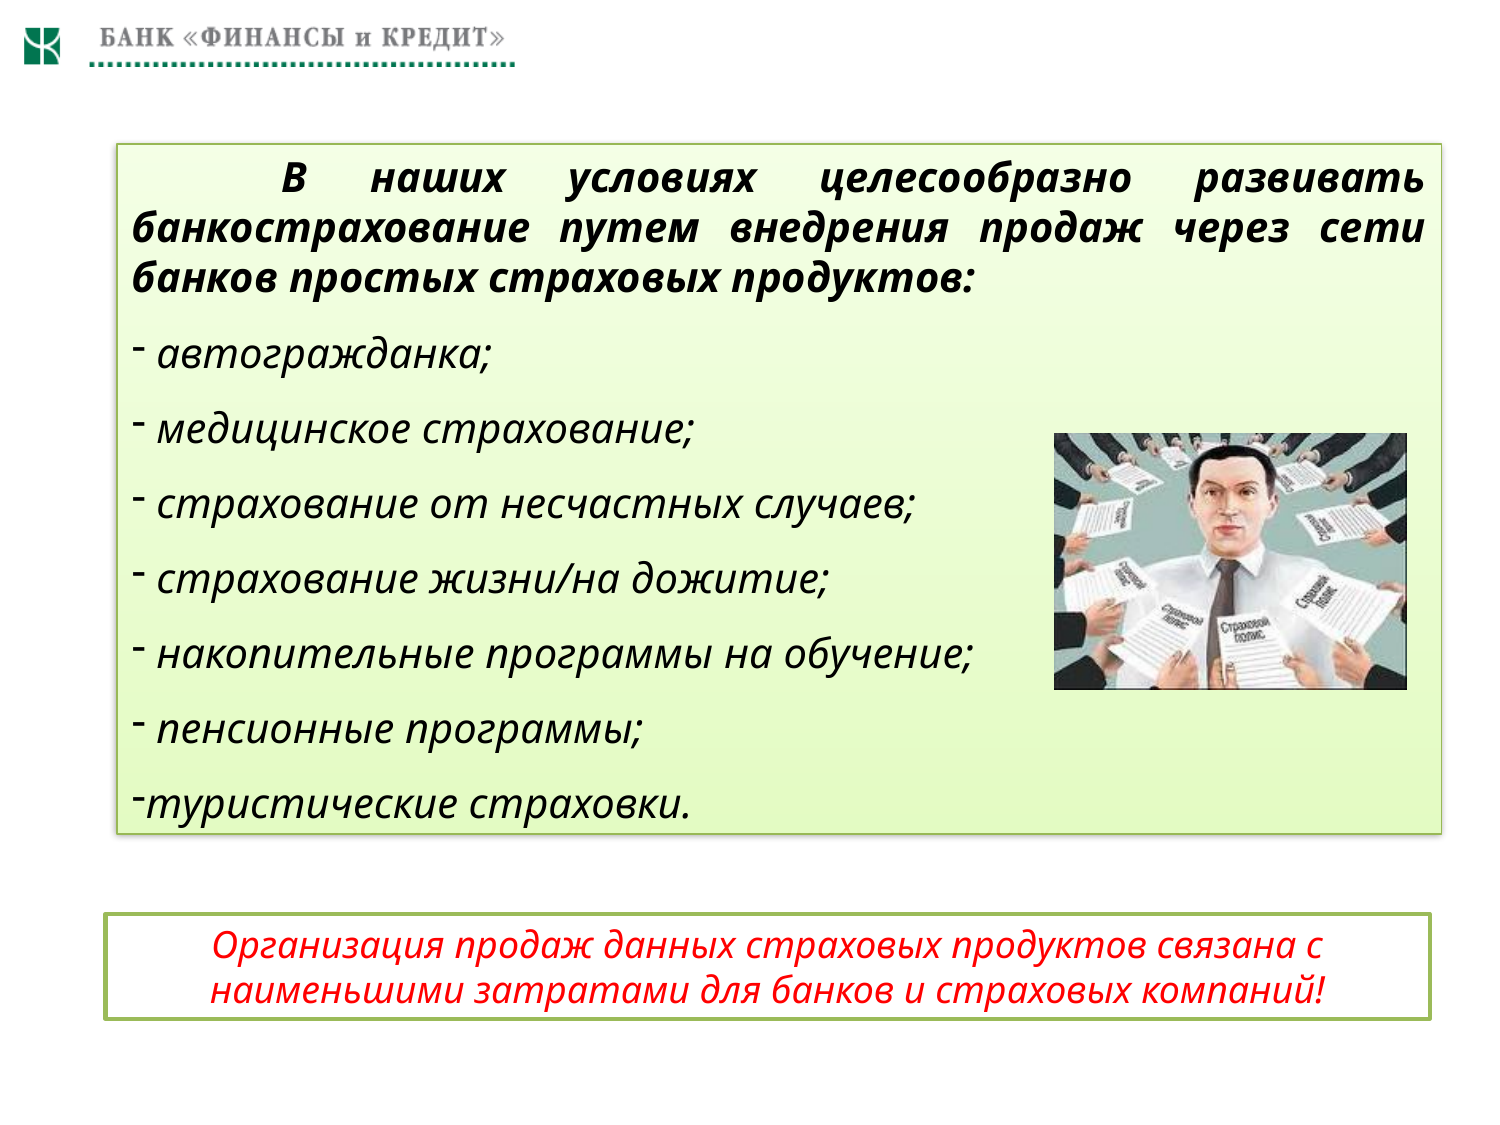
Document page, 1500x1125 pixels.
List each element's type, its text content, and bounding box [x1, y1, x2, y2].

picture [23, 23, 516, 67]
picture [1054, 433, 1407, 691]
text_box Организация продаж данных страховых продуктов связана с наименьшими затратами для банков и страховых компаний! [103, 912, 1432, 1021]
text_box В наших условиях целесообразно развивать банкострахование путем внедрения продаж через сети банков простых страховых продуктов: автогражданка; медицинское страхование; страхование от несчастных случаев; страхование жизни/на дожитие; накопительные программы на обучение; пенсионные программы; туристические страховки. [116, 143, 1442, 835]
